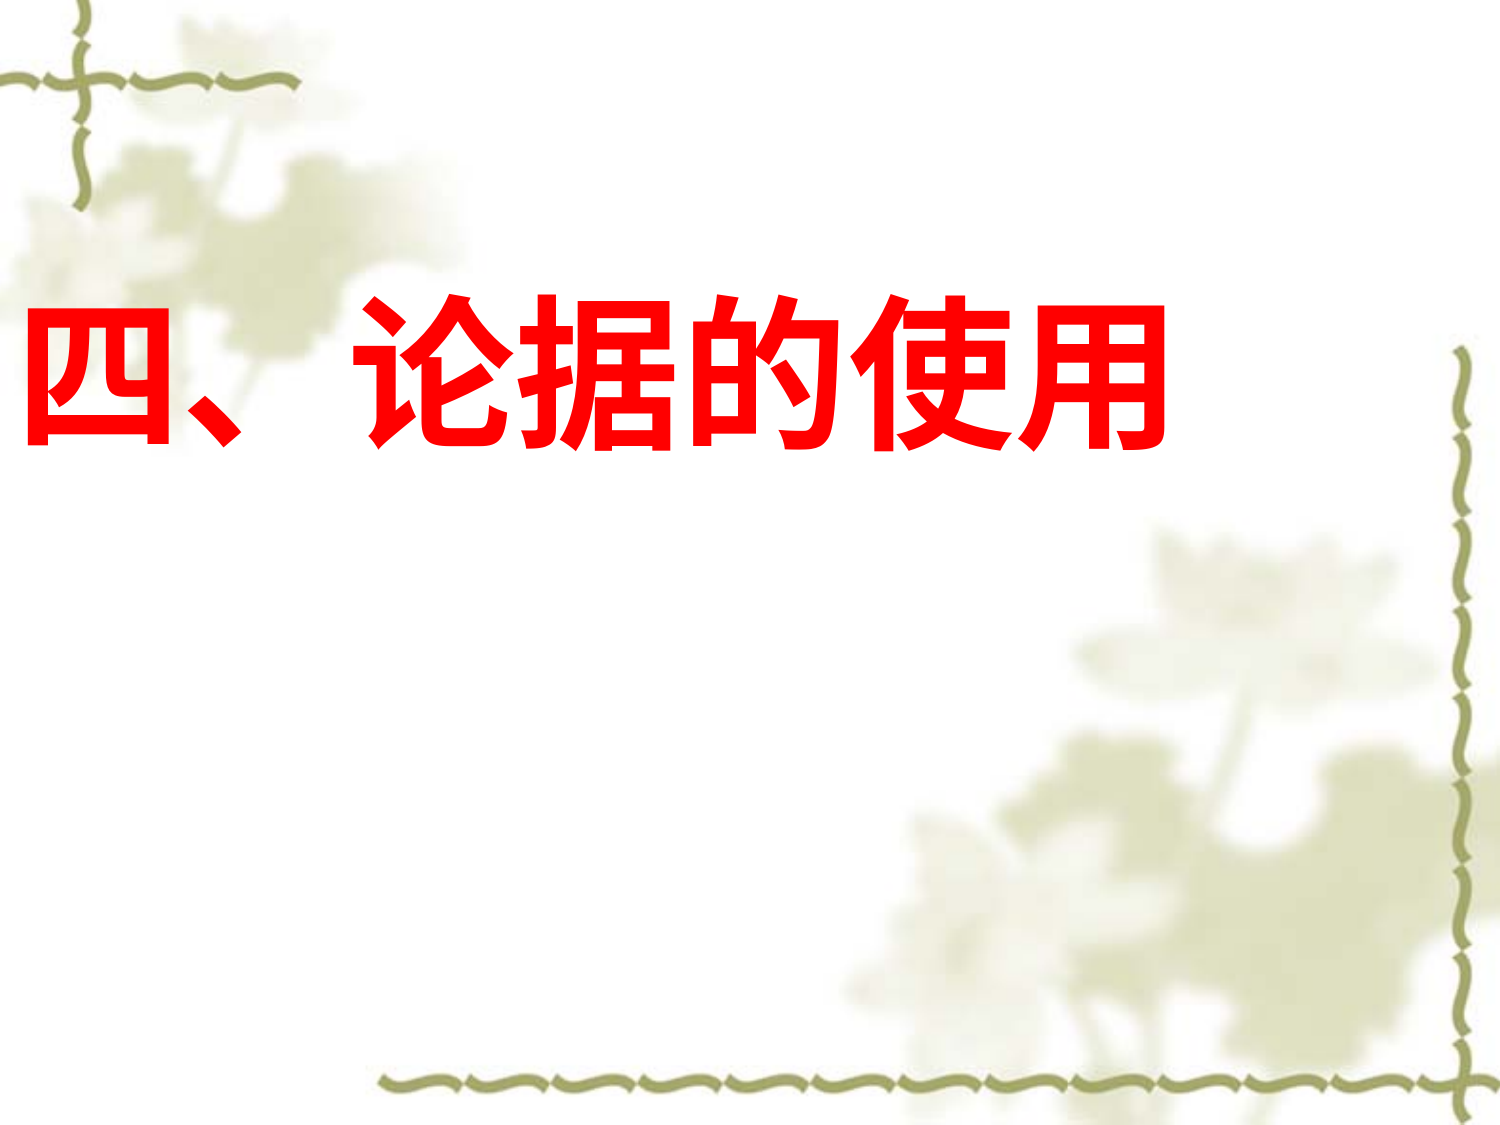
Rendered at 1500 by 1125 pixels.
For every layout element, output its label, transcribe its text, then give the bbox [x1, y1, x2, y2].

picture [0, 0, 1500, 1125]
list 四、论据的使用 [0, 262, 1426, 1038]
